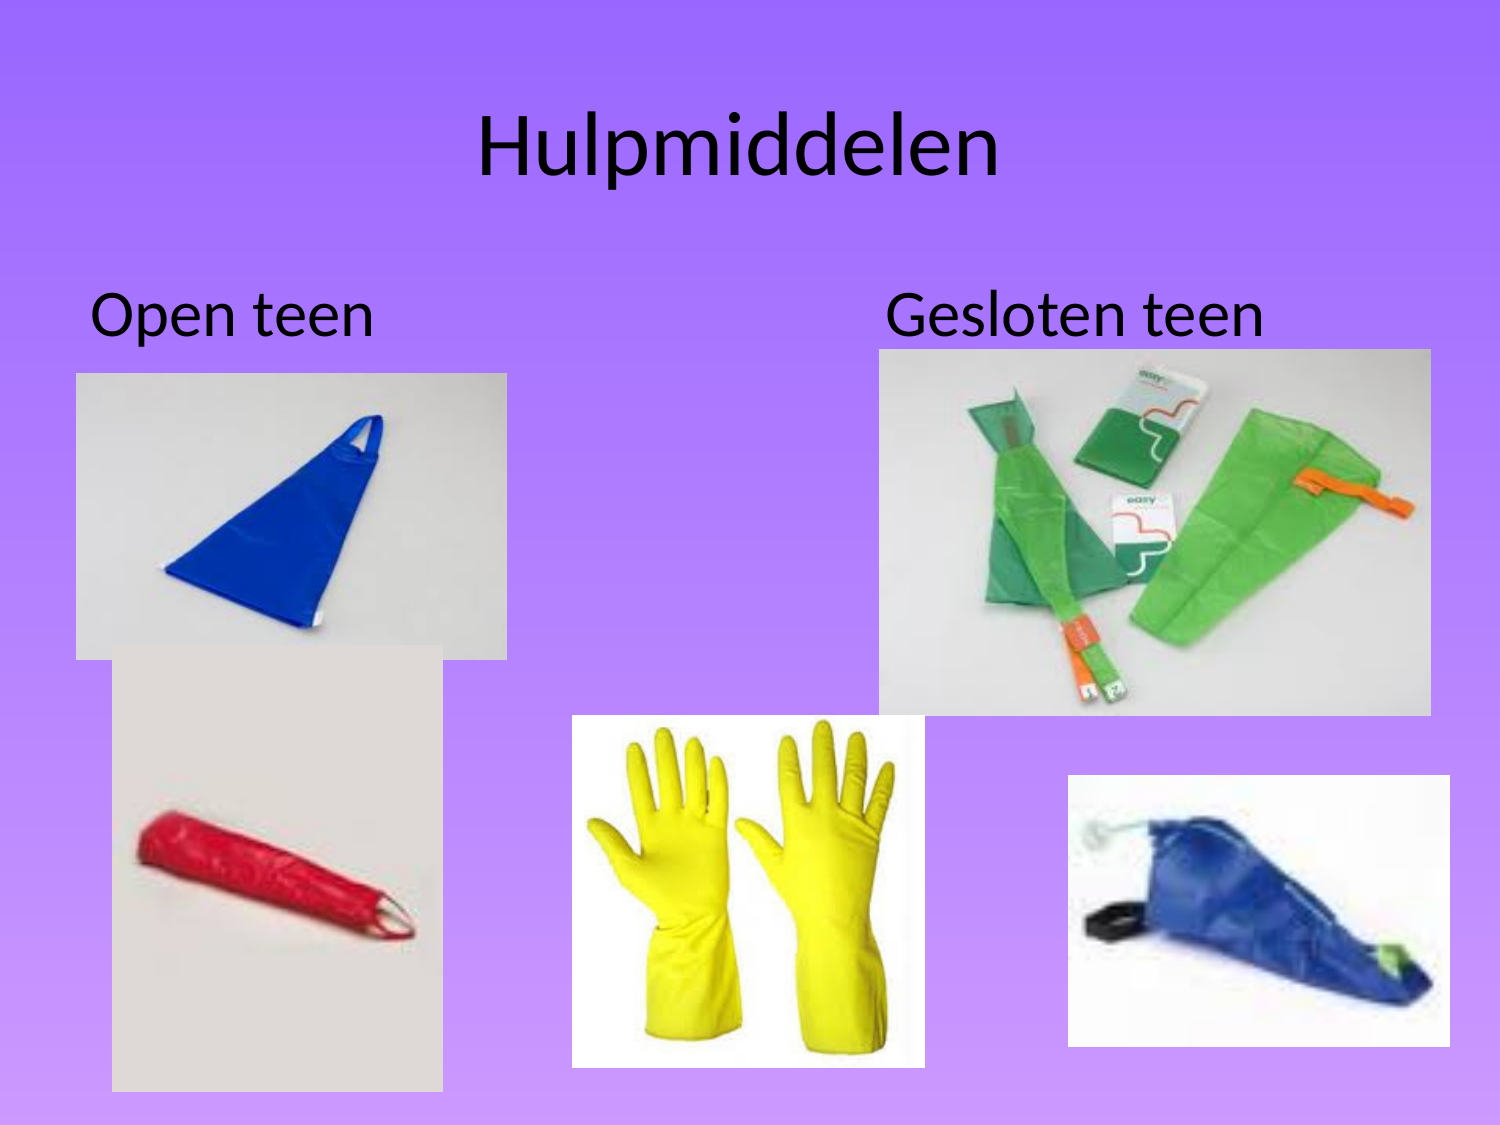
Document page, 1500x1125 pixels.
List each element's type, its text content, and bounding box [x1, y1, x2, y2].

list Open teen Gesloten teen [75, 262, 1425, 1005]
title Hulpmiddelen [75, 45, 1425, 233]
picture [1068, 774, 1450, 1048]
picture [76, 373, 507, 1092]
picture [572, 349, 1431, 1068]
